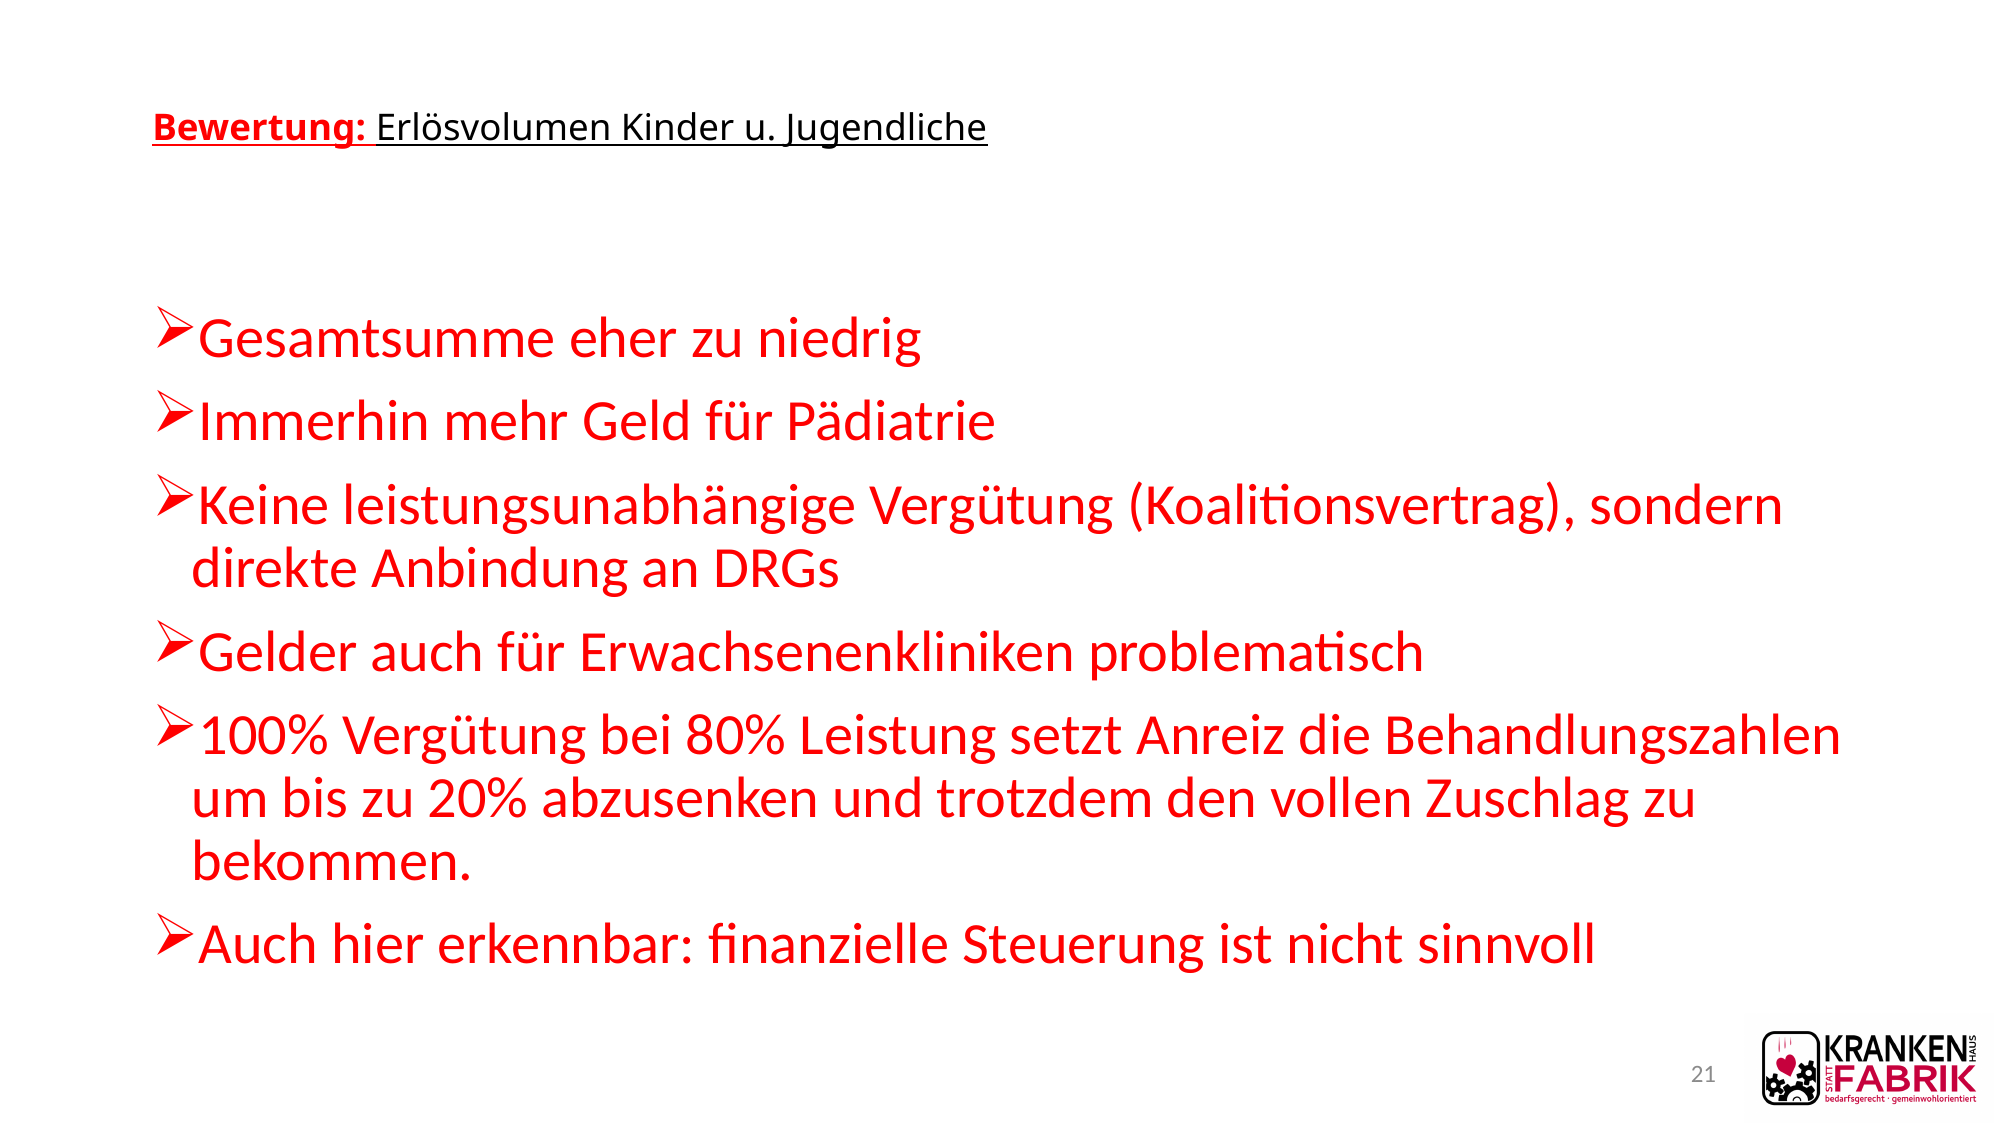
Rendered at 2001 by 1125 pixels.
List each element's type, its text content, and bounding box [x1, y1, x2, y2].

slide_number 21 [1281, 1042, 1731, 1103]
picture [1744, 1013, 1994, 1123]
title Bewertung: Erlösvolumen Kinder u. Jugendliche [137, 22, 1863, 240]
list Gesamtsumme eher zu niedrig Immerhin mehr Geld für Pädiatrie Keine leistungsunabhängige Vergütung (Koalitionsvertrag), sondern direkte Anbindung an DRGs Gelder auch für Erwachsenenkliniken problematisch 100% Vergütung bei 80% Leistung setzt Anreiz die Behandlungszahlen um bis zu 20% abzusenken und trotzdem den vollen Zuschlag zu bekommen. Auch hier erkennbar: finanzielle Steuerung ist nicht sinnvoll [137, 299, 1863, 1014]
